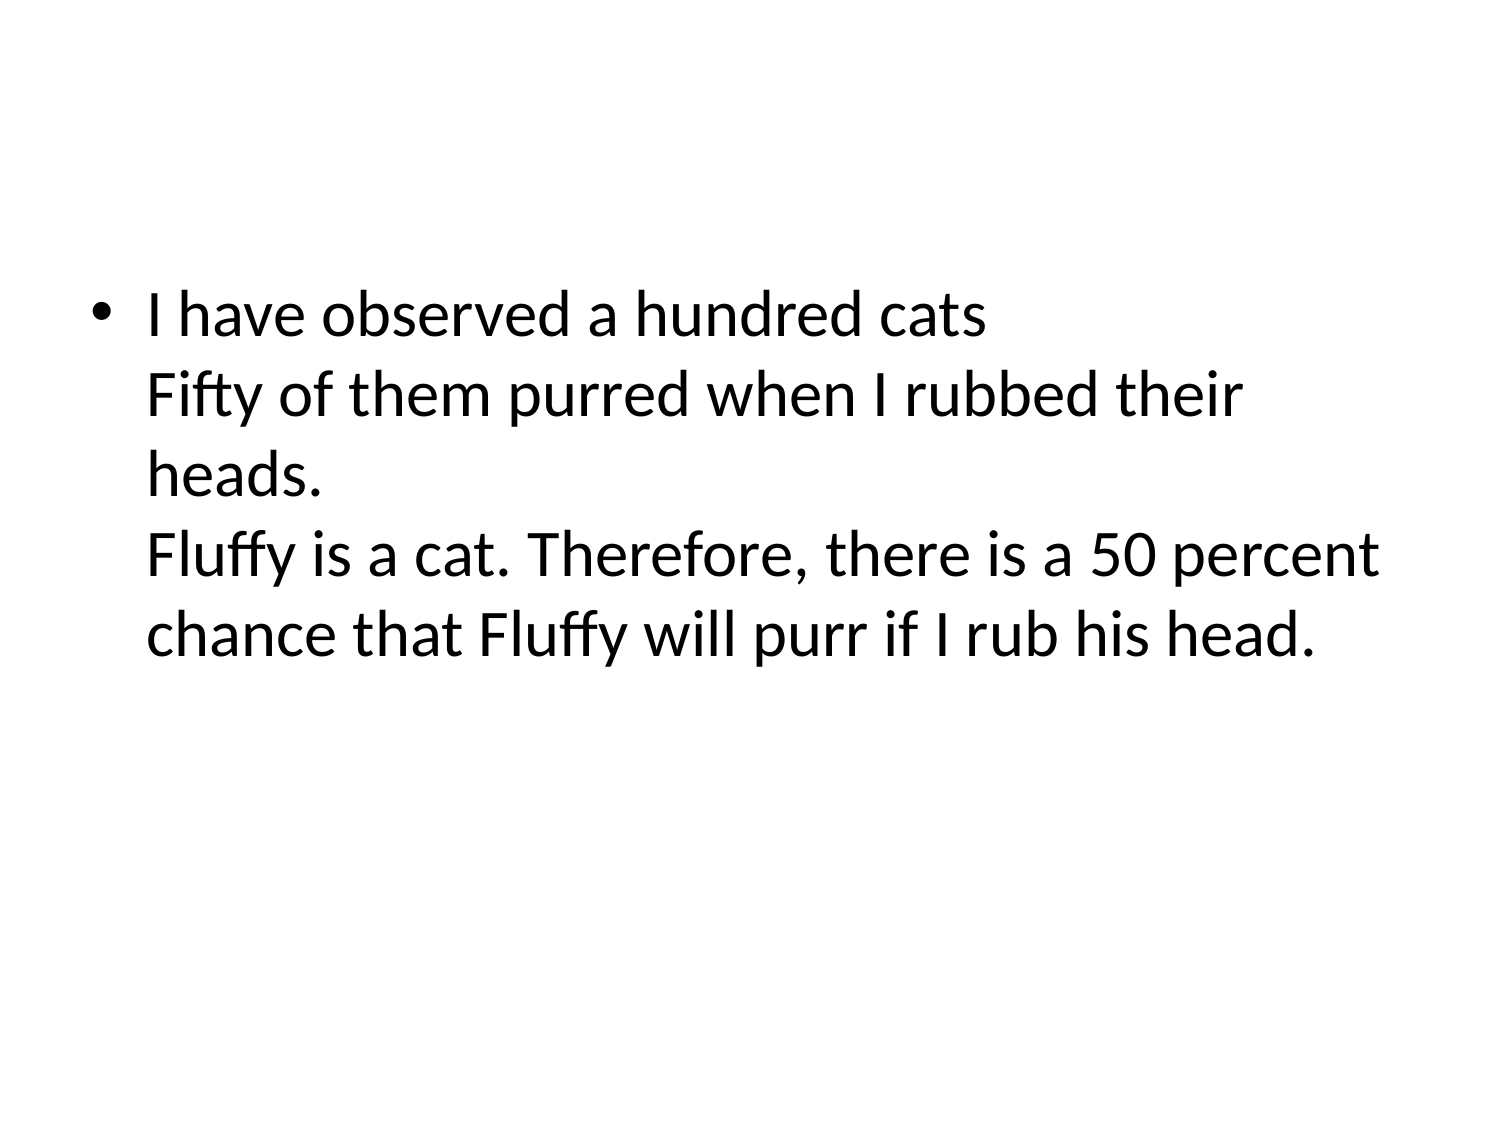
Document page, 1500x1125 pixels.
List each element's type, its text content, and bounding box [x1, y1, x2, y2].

list I have observed a hundred cats Fifty of them purred when I rubbed their heads. Fluffy is a cat. Therefore, there is a 50 percent chance that Fluffy will purr if I rub his head. [75, 262, 1425, 1005]
